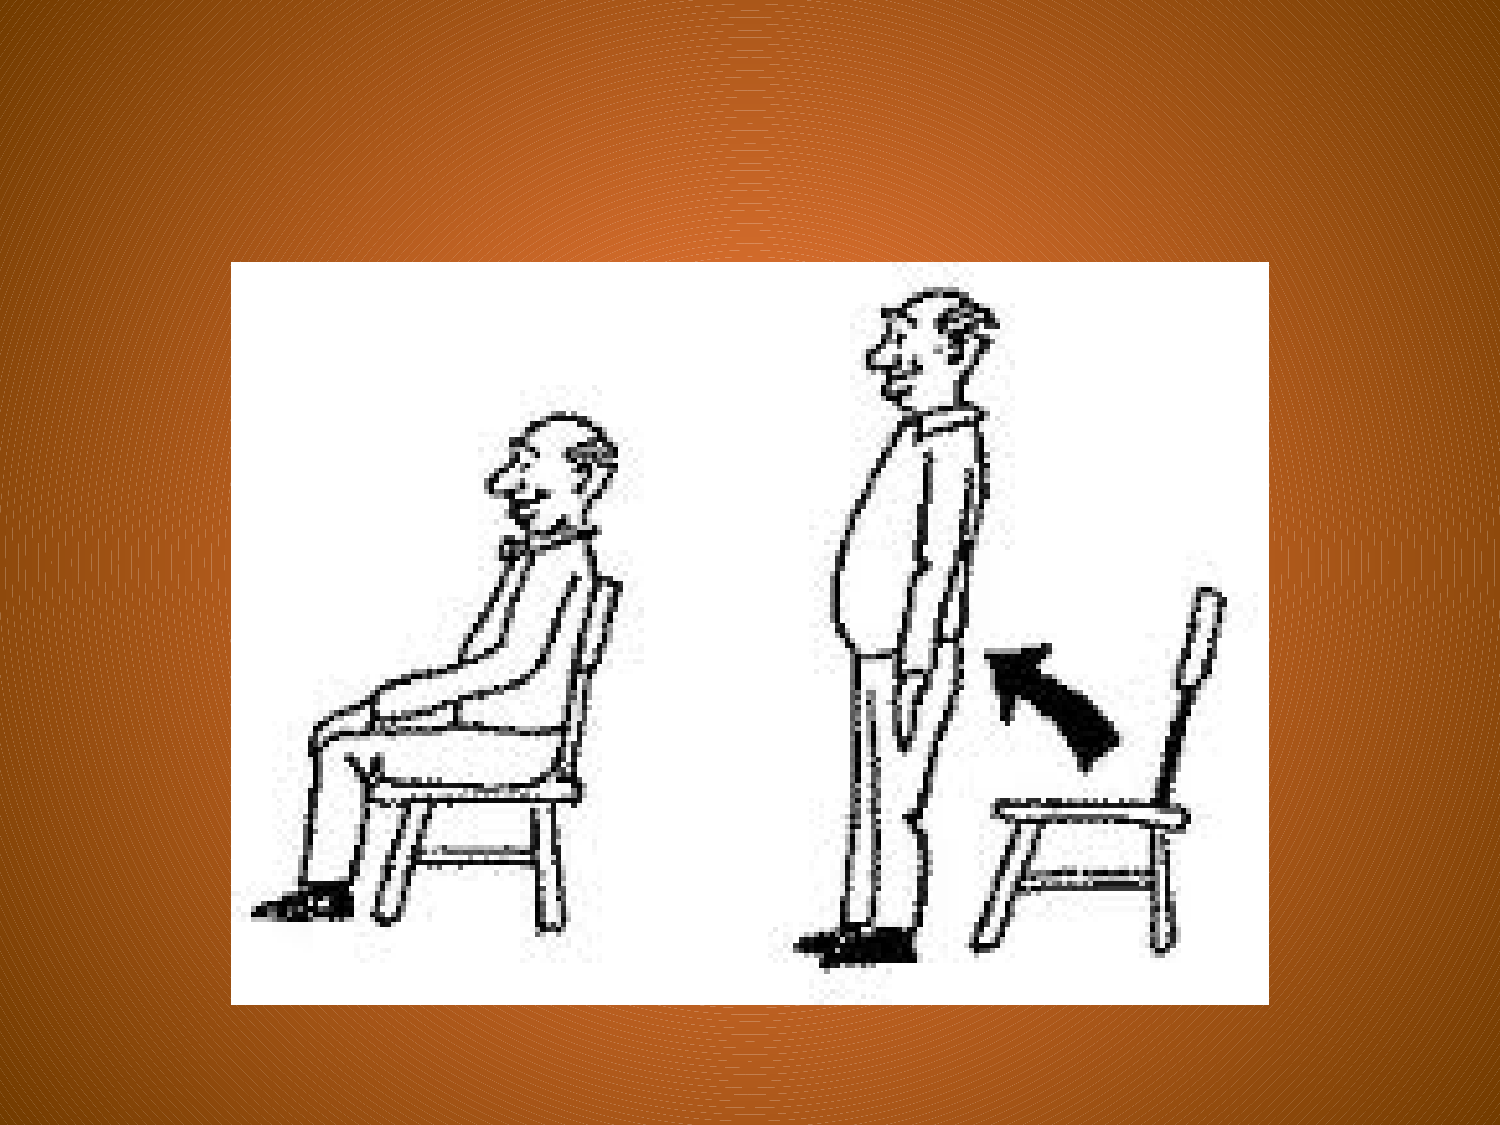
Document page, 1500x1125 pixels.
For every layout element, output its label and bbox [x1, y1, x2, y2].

picture [74, 100, 1426, 1006]
